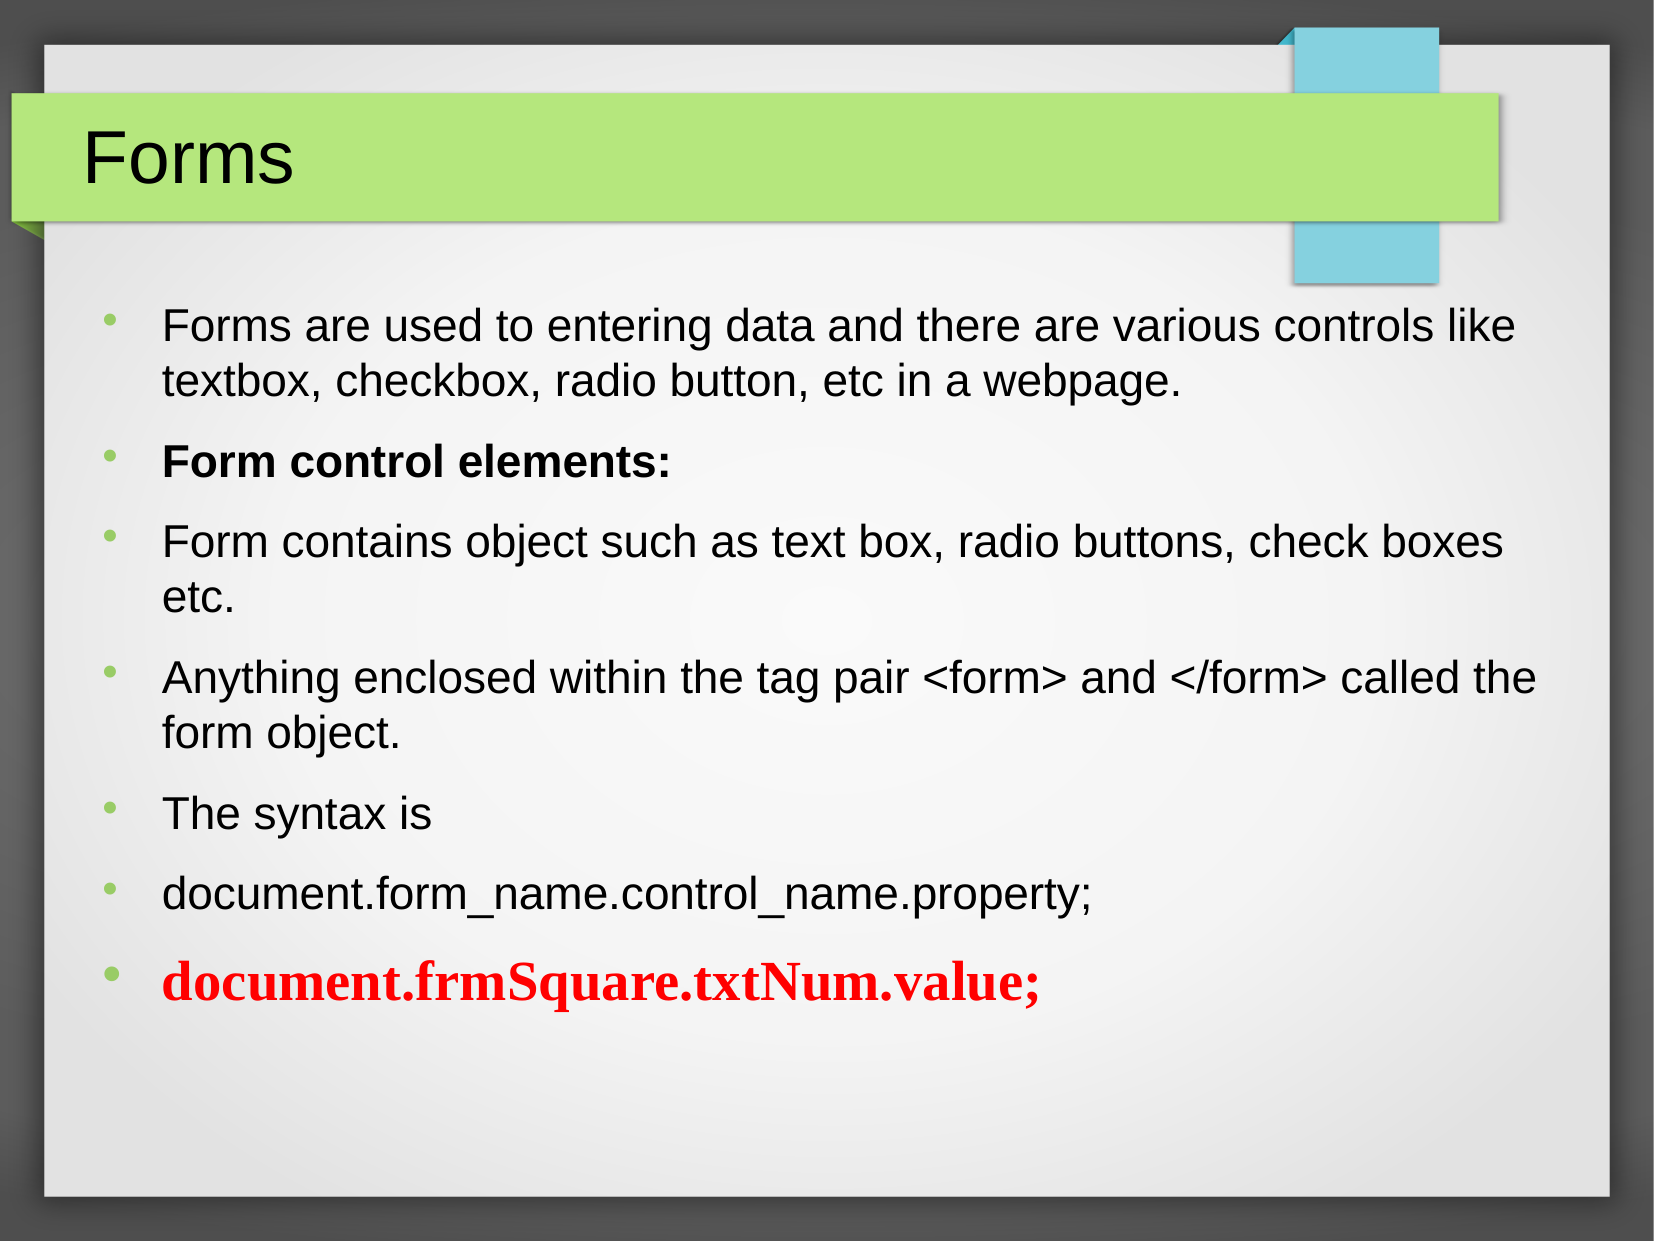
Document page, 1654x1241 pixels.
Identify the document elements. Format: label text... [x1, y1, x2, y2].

text_box Forms are used to entering data and there are various controls like textbox, checkbox, radio button, etc in a webpage. Form control elements: Form contains object such as text box, radio buttons, check boxes etc. Anything enclosed within the tag pair <form> and </form> called the form object. The syntax is document.form_name.control_name.property; document.frmSquare.txtNum.value; [82, 295, 1571, 1015]
picture [0, 0, 1654, 1241]
text_box Forms [82, 108, 1264, 199]
